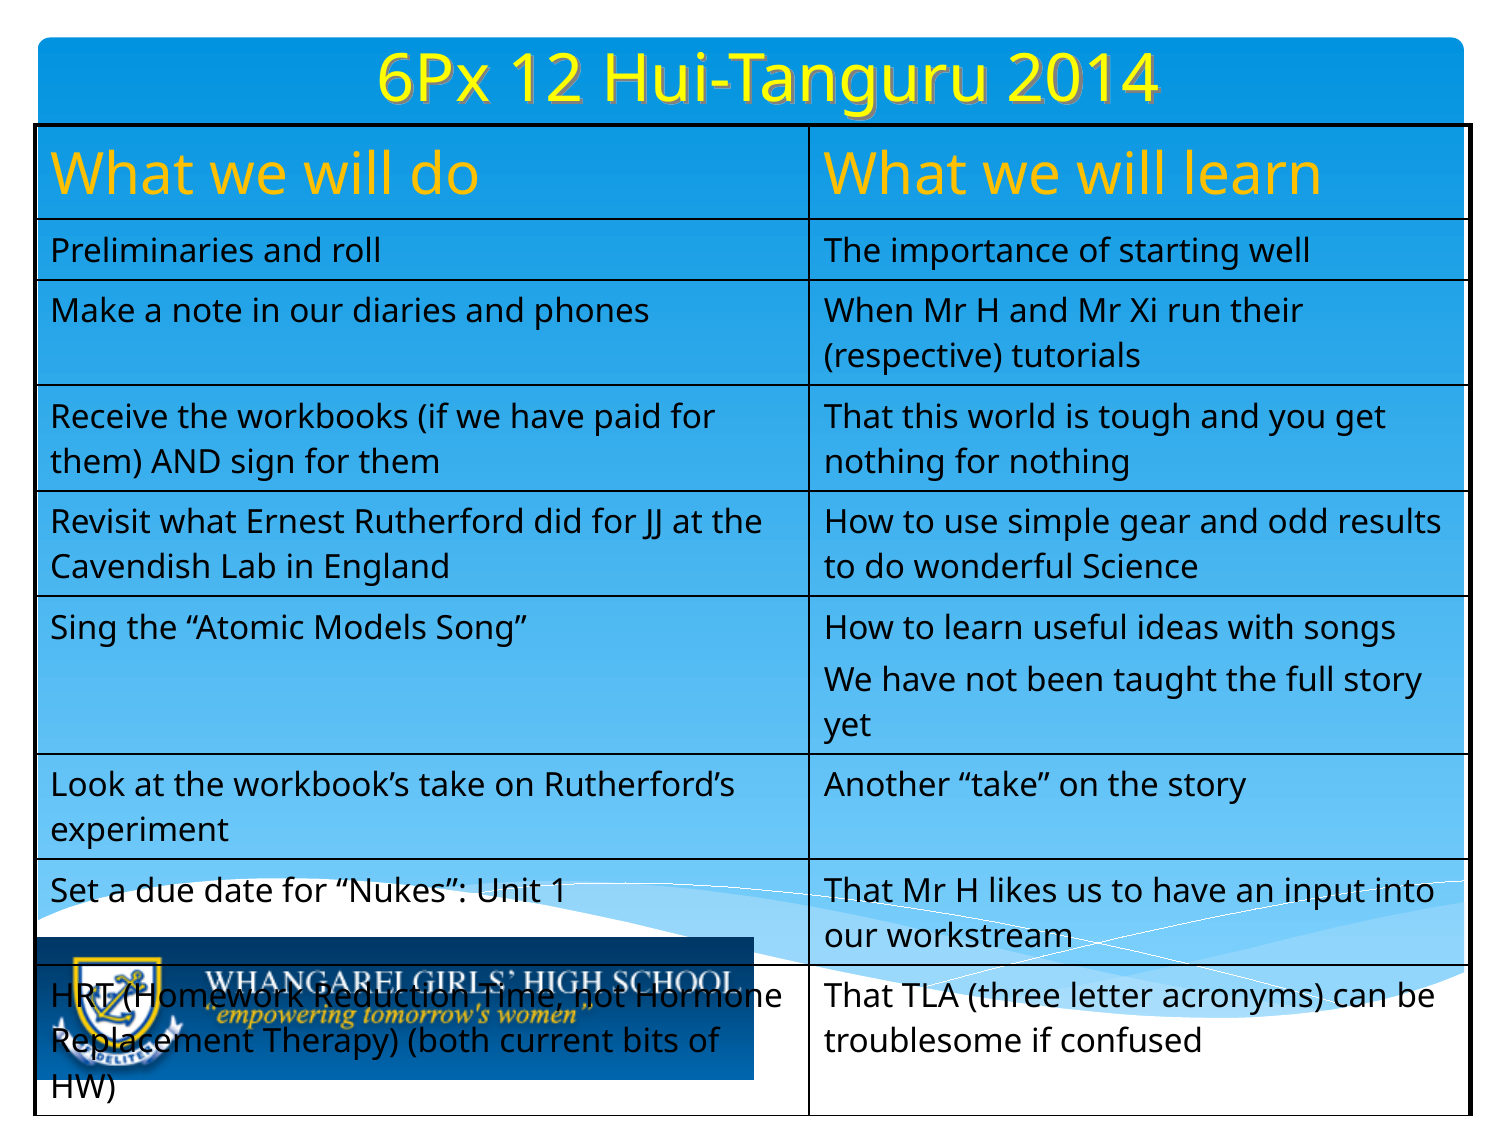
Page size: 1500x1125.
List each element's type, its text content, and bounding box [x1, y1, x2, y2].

table_cell When Mr H and Mr Xi run their (respective) tutorials [810, 281, 1468, 384]
table_cell The importance of starting well [810, 220, 1468, 279]
table_cell Revisit what Ernest Rutherford did for JJ at the Cavendish Lab in England [37, 492, 808, 595]
table_cell Make a note in our diaries and phones [37, 281, 808, 384]
picture [37, 937, 754, 1080]
table_header What we will do [37, 127, 808, 218]
table_cell HRT (Homework Reduction Time, not Hormone Replacement Therapy) (both current bits of HW) [37, 966, 808, 1115]
table_cell That this world is tough and you get nothing for nothing [810, 386, 1468, 490]
table_cell That TLA (three letter acronyms) can be troublesome if confused [810, 966, 1468, 1115]
table_header What we will learn [810, 127, 1468, 218]
table_cell How to use simple gear and odd results to do wonderful Science [810, 492, 1468, 595]
table_cell Another “take” on the story [810, 755, 1468, 858]
table_cell Set a due date for “Nukes”: Unit 1 [37, 860, 808, 964]
table_cell How to learn useful ideas with songs We have not been taught the full story yet [810, 597, 1468, 753]
table_cell Look at the workbook’s take on Rutherford’s experiment [37, 755, 808, 858]
text_box 6Px 12 Hui-Tanguru 2014 [162, 24, 1375, 123]
table_cell Receive the workbooks (if we have paid for them) AND sign for them [37, 386, 808, 490]
table_cell Sing the “Atomic Models Song” [37, 597, 808, 753]
table_cell Preliminaries and roll [37, 220, 808, 279]
table_cell That Mr H likes us to have an input into our workstream [810, 860, 1468, 964]
